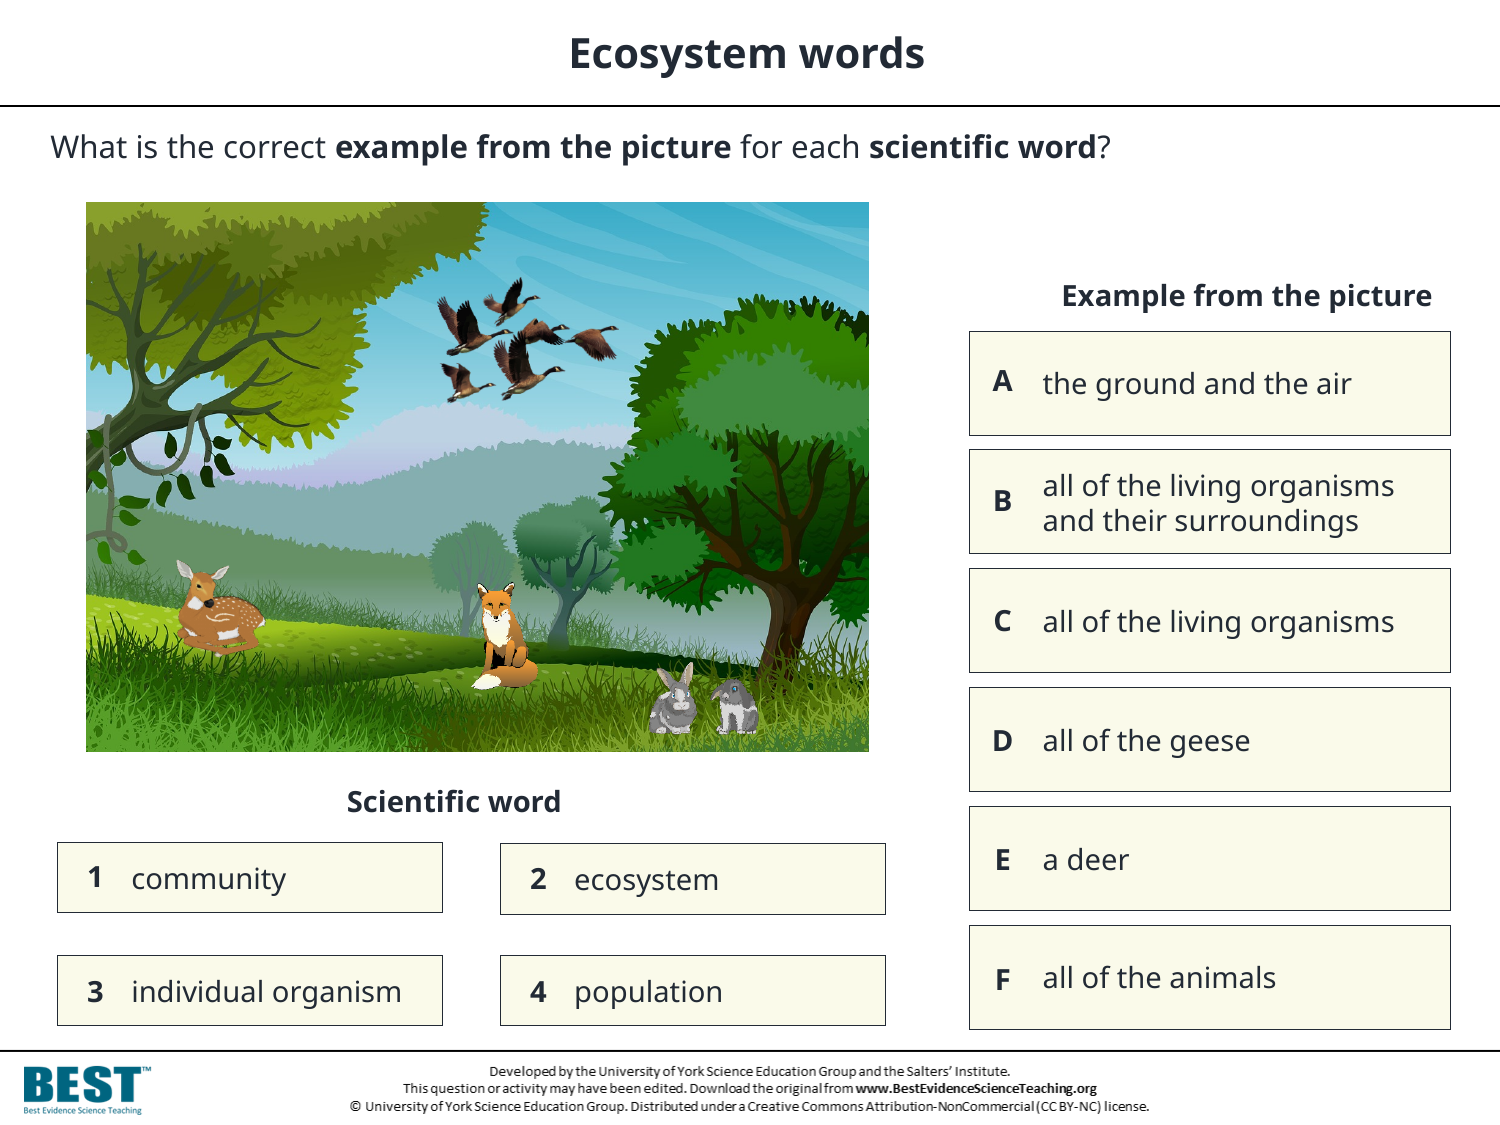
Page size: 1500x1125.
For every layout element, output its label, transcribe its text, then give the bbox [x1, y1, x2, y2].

text_box Ecosystem words [23, 4, 1471, 99]
picture [0, 105, 1500, 1125]
